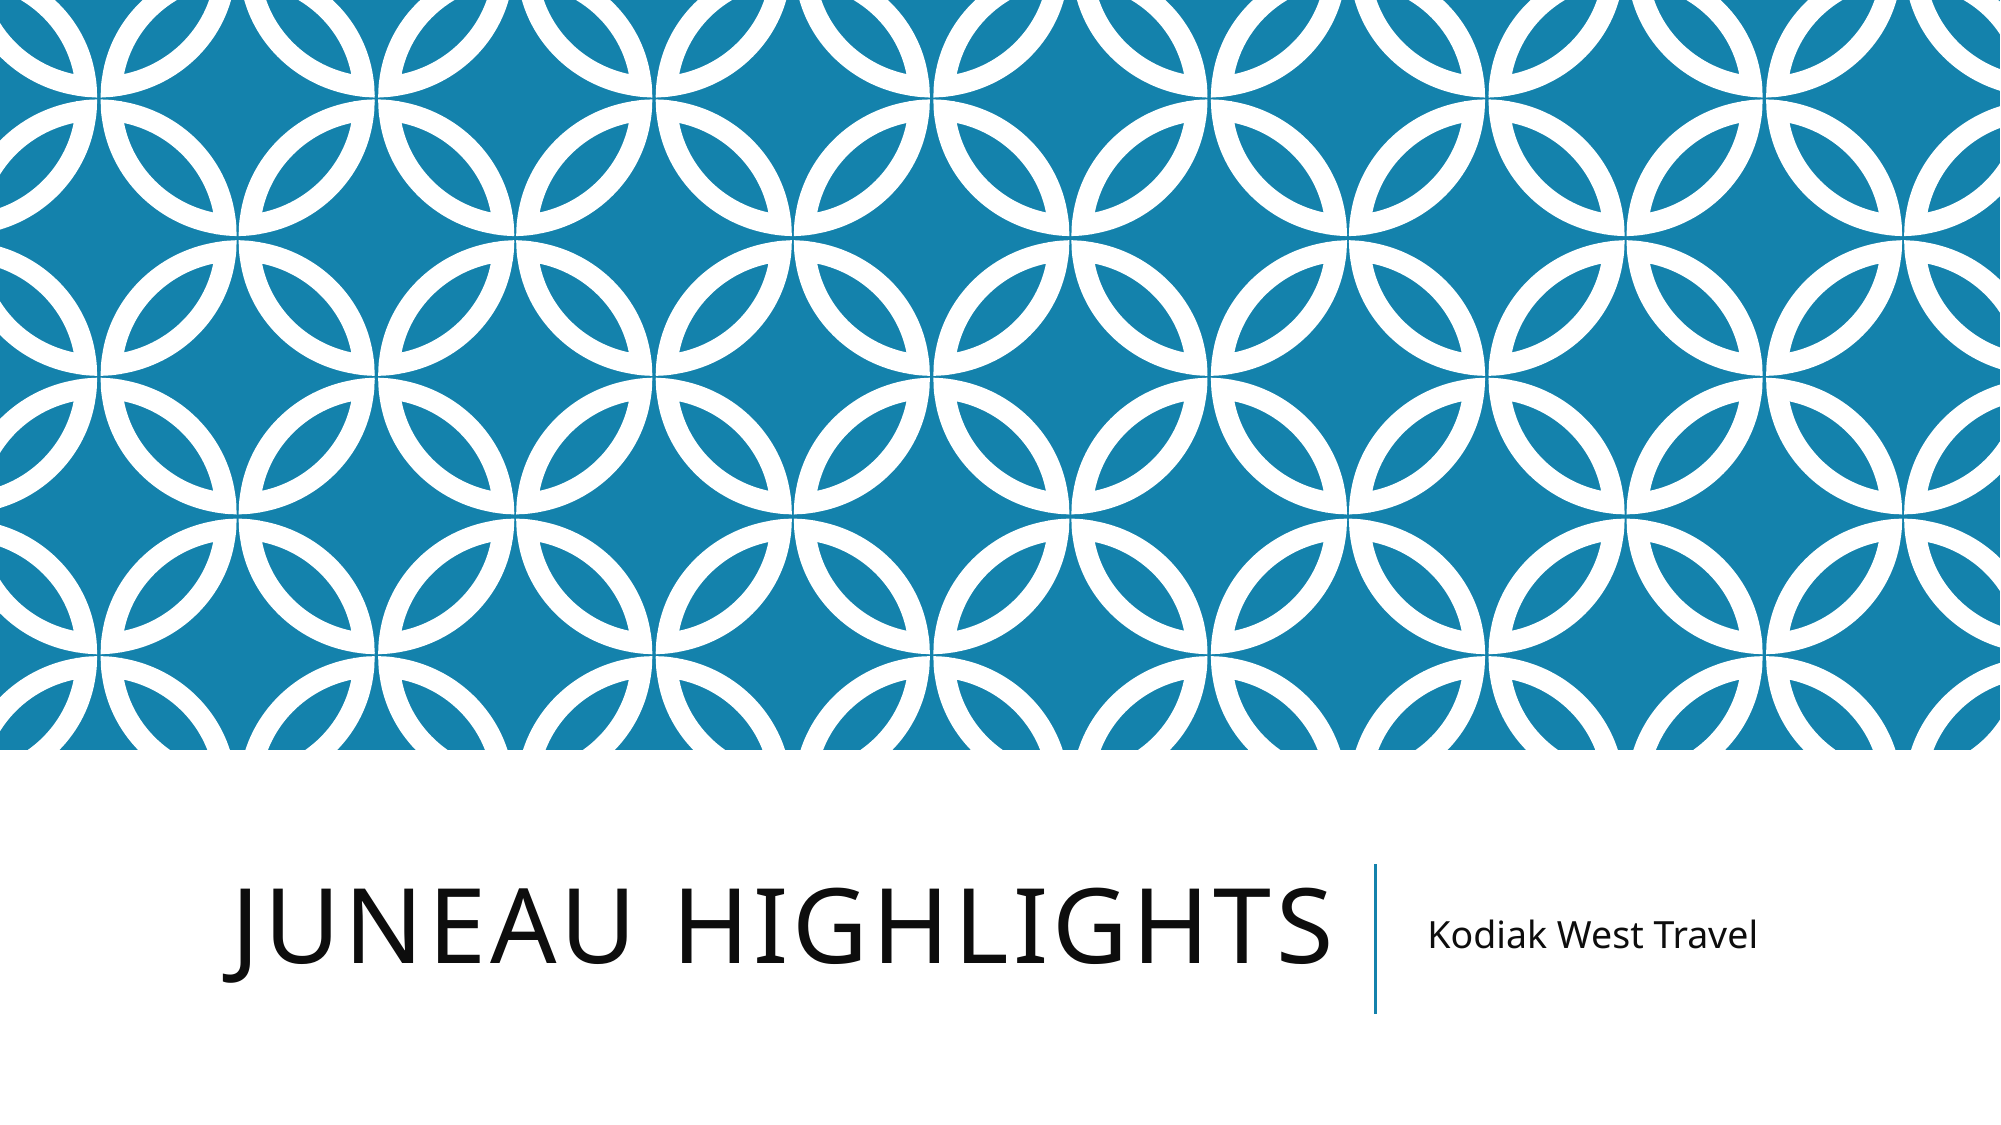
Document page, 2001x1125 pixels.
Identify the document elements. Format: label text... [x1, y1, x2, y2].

subtitle Kodiak West Travel [1412, 813, 1938, 1054]
title Juneau highlights [75, 813, 1350, 1054]
